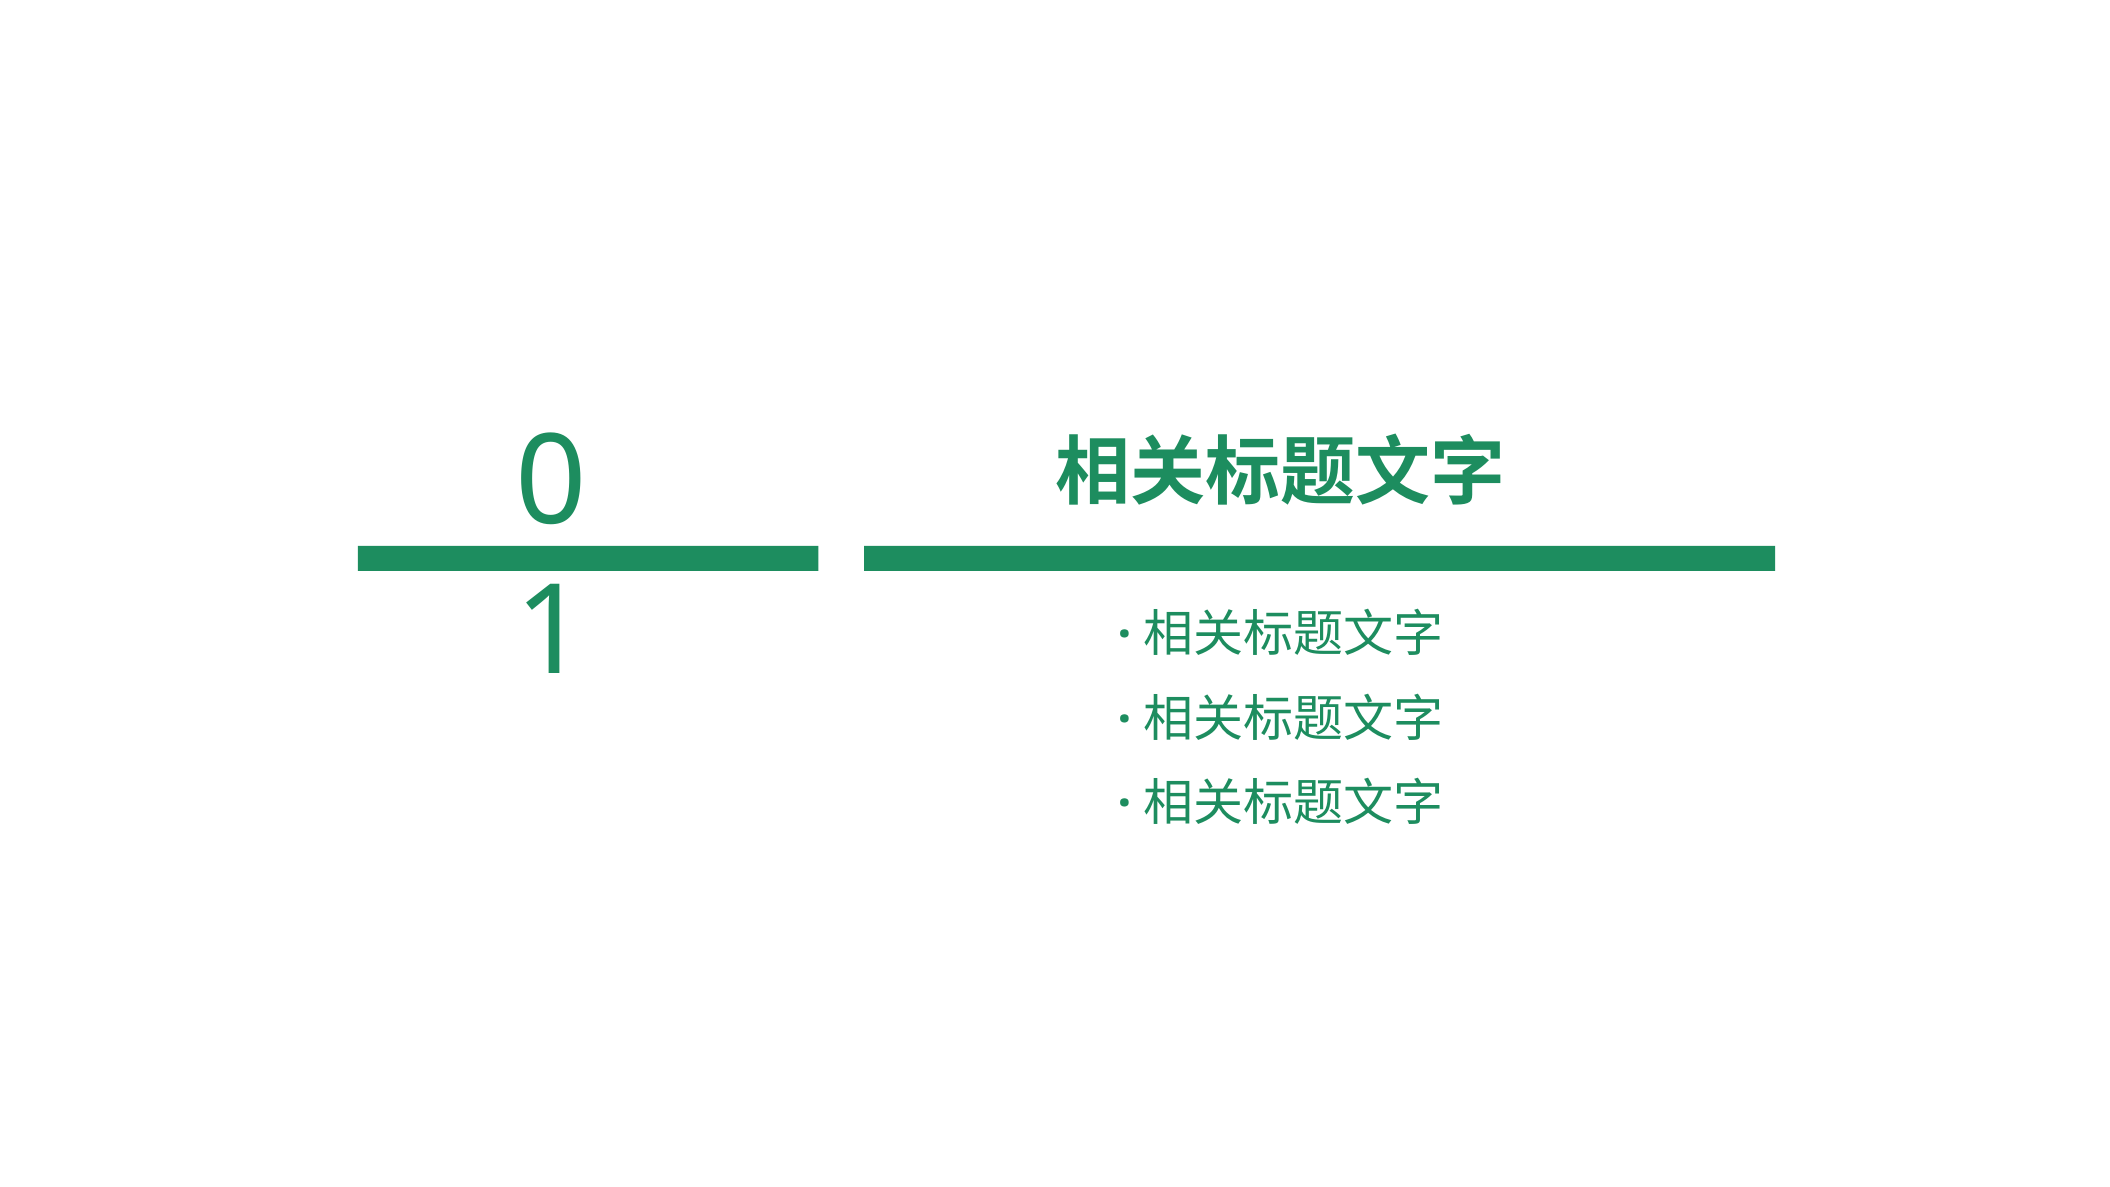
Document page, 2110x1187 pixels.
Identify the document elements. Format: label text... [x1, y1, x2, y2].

text_box 01 [499, 390, 662, 707]
text_box [863, 545, 1776, 572]
text_box ·相关标题文字 [1085, 678, 1476, 754]
text_box ·相关标题文字 [1085, 593, 1476, 670]
text_box [357, 545, 499, 572]
text_box [662, 545, 819, 572]
text_box ·相关标题文字 [1085, 762, 1476, 839]
text_box 相关标题文字 [1007, 416, 1554, 522]
